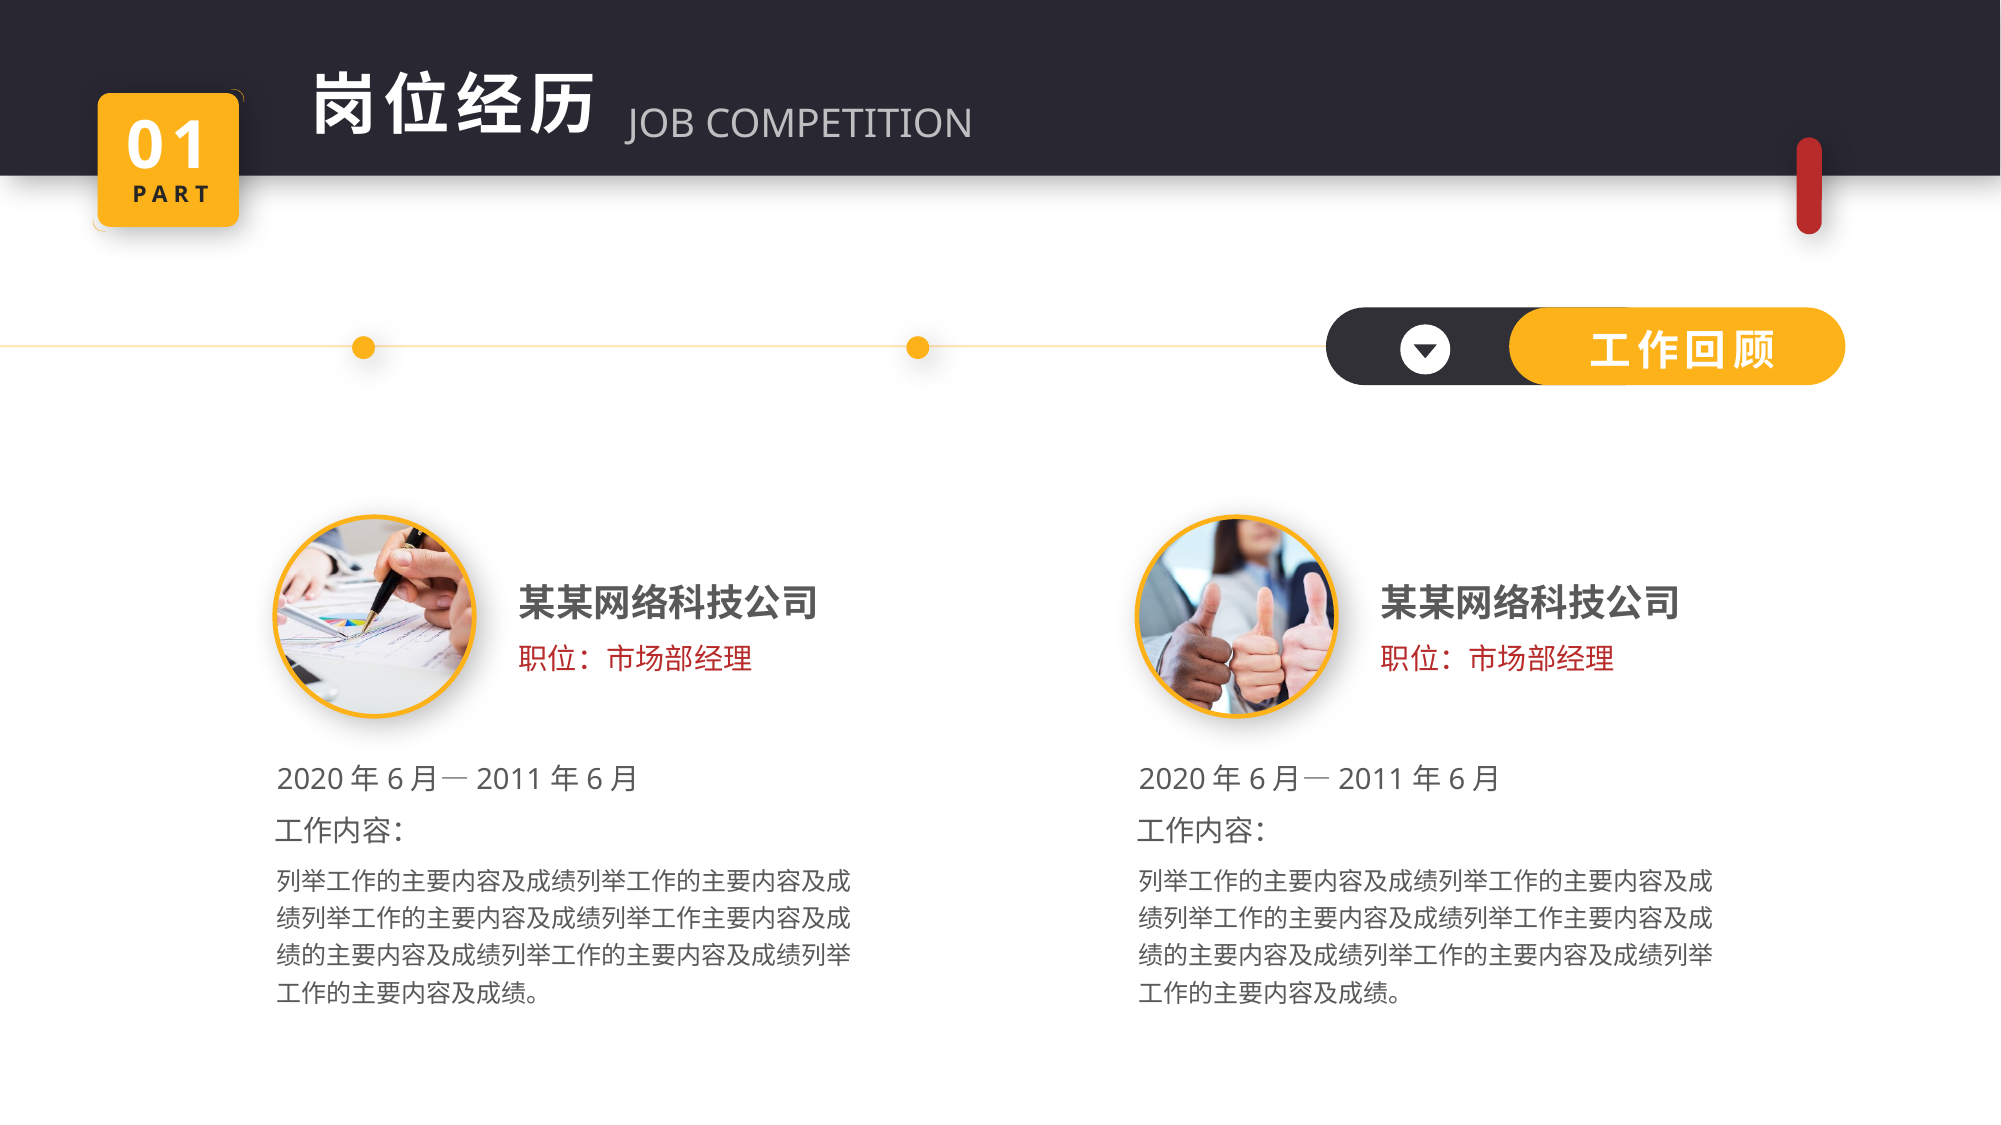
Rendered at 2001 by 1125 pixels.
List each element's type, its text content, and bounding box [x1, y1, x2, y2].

text_box [905, 335, 931, 346]
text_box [259, 516, 907, 1055]
text_box [351, 335, 376, 346]
text_box [905, 347, 931, 361]
text_box JOB COMPETITION [616, 92, 990, 151]
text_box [1325, 307, 1846, 386]
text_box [1121, 516, 1769, 1055]
text_box 岗位经历 [299, 56, 681, 148]
text_box [351, 347, 376, 361]
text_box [92, 89, 248, 232]
